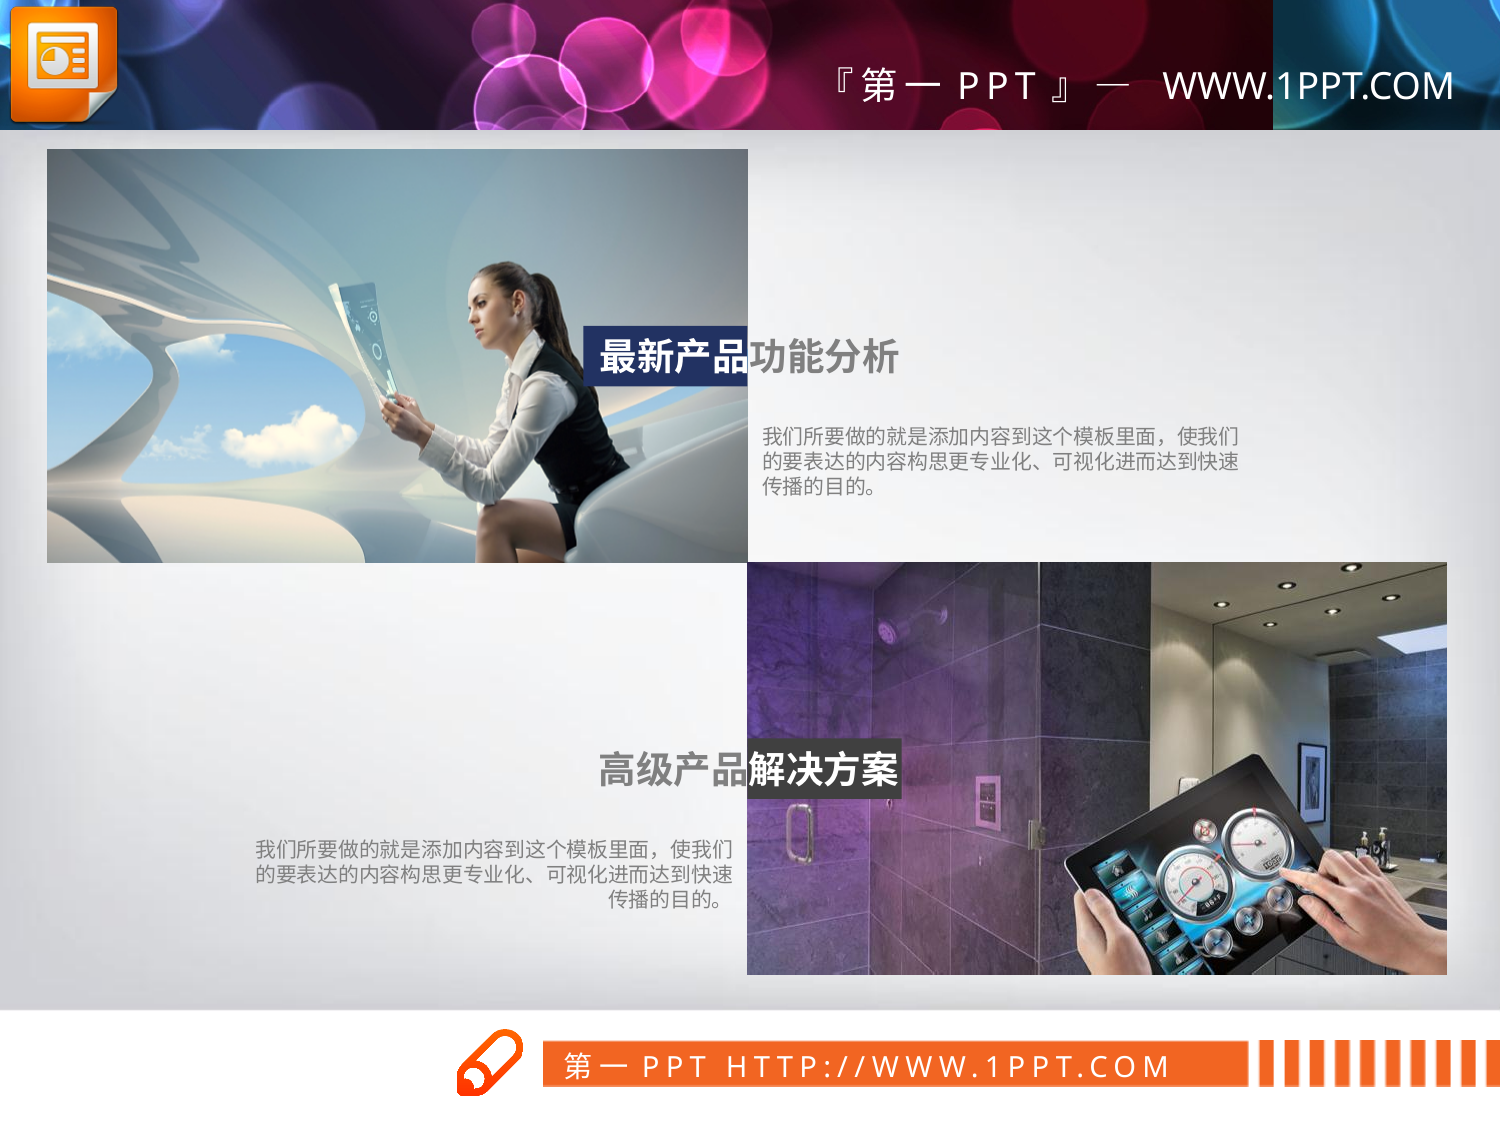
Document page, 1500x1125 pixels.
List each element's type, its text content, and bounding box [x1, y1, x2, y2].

text_box 高级产品解决方案 [559, 738, 742, 799]
text_box 最新产品功能分析 [752, 325, 915, 386]
text_box 我们所要做的就是添加内容到这个模板里面，使我们的要表达的内容构思更专业化、可视化进而达到快速传播的目的。 [231, 828, 742, 919]
text_box 我们所要做的就是添加内容到这个模板里面，使我们的要表达的内容构思更专业化、可视化进而达到快速传播的目的。 [752, 416, 1264, 507]
picture [543, 1040, 1500, 1087]
picture [0, 0, 1500, 1012]
